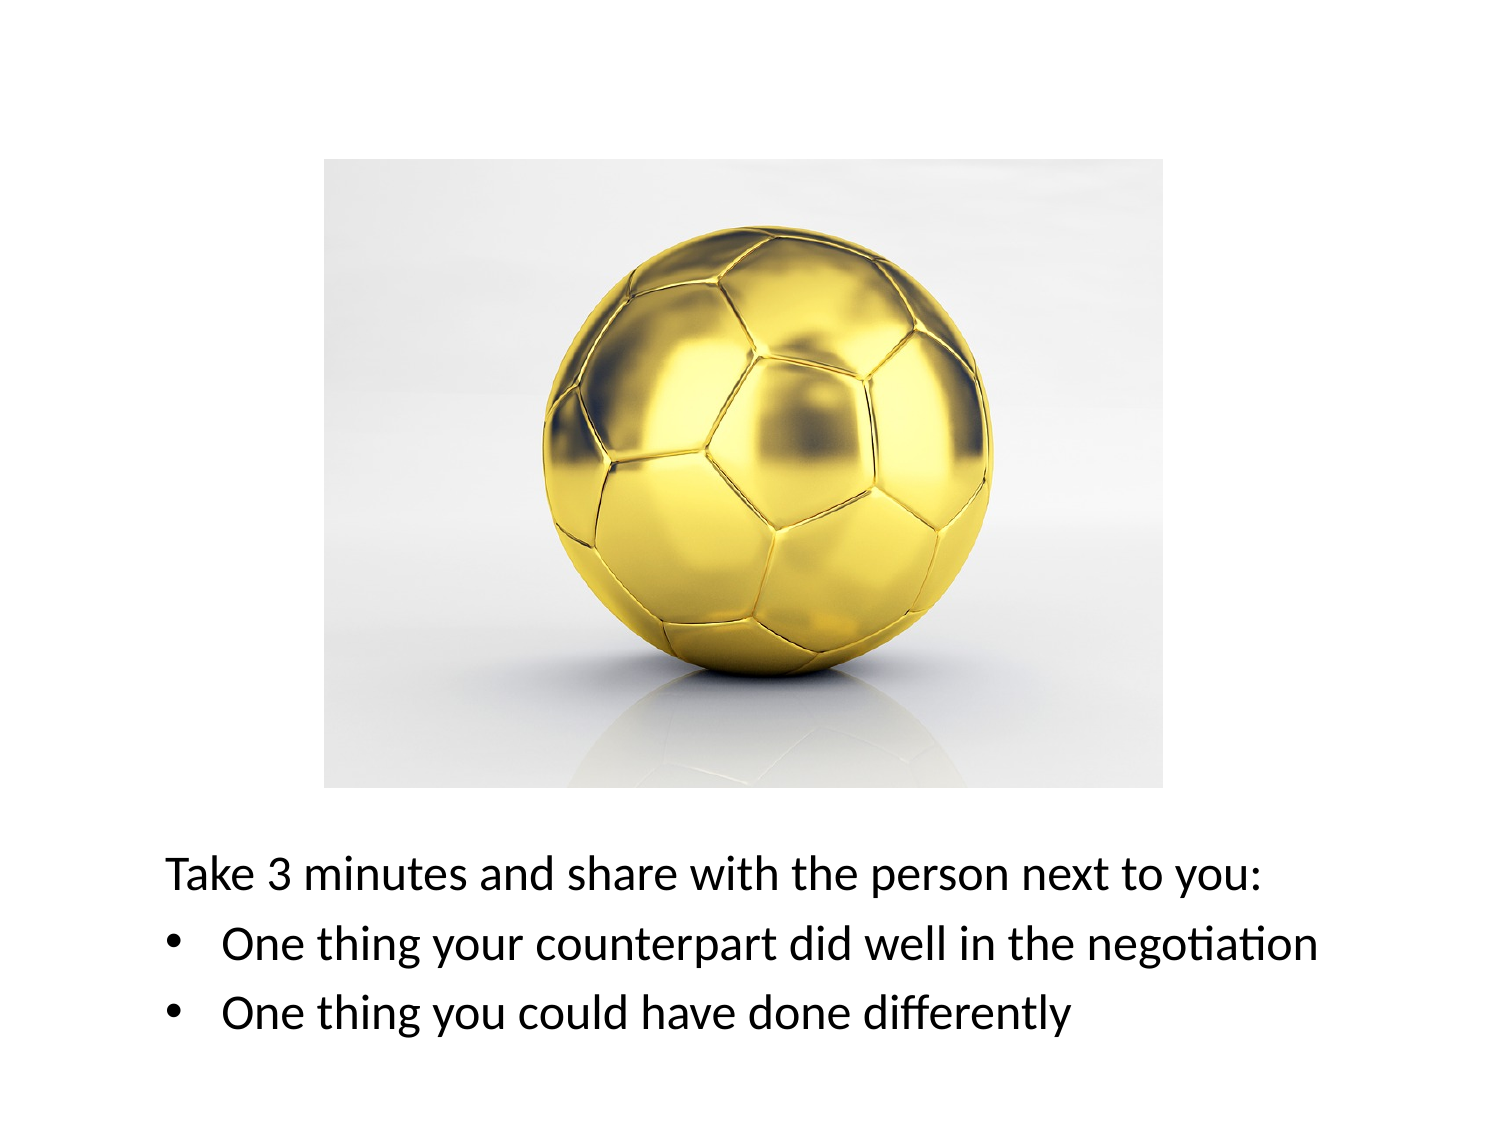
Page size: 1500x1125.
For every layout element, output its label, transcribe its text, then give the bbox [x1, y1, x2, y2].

picture [324, 159, 1163, 788]
list Take 3 minutes and share with the person next to you: One thing your counterpart did well in the negotiation One thing you could have done differently [150, 832, 1500, 1125]
